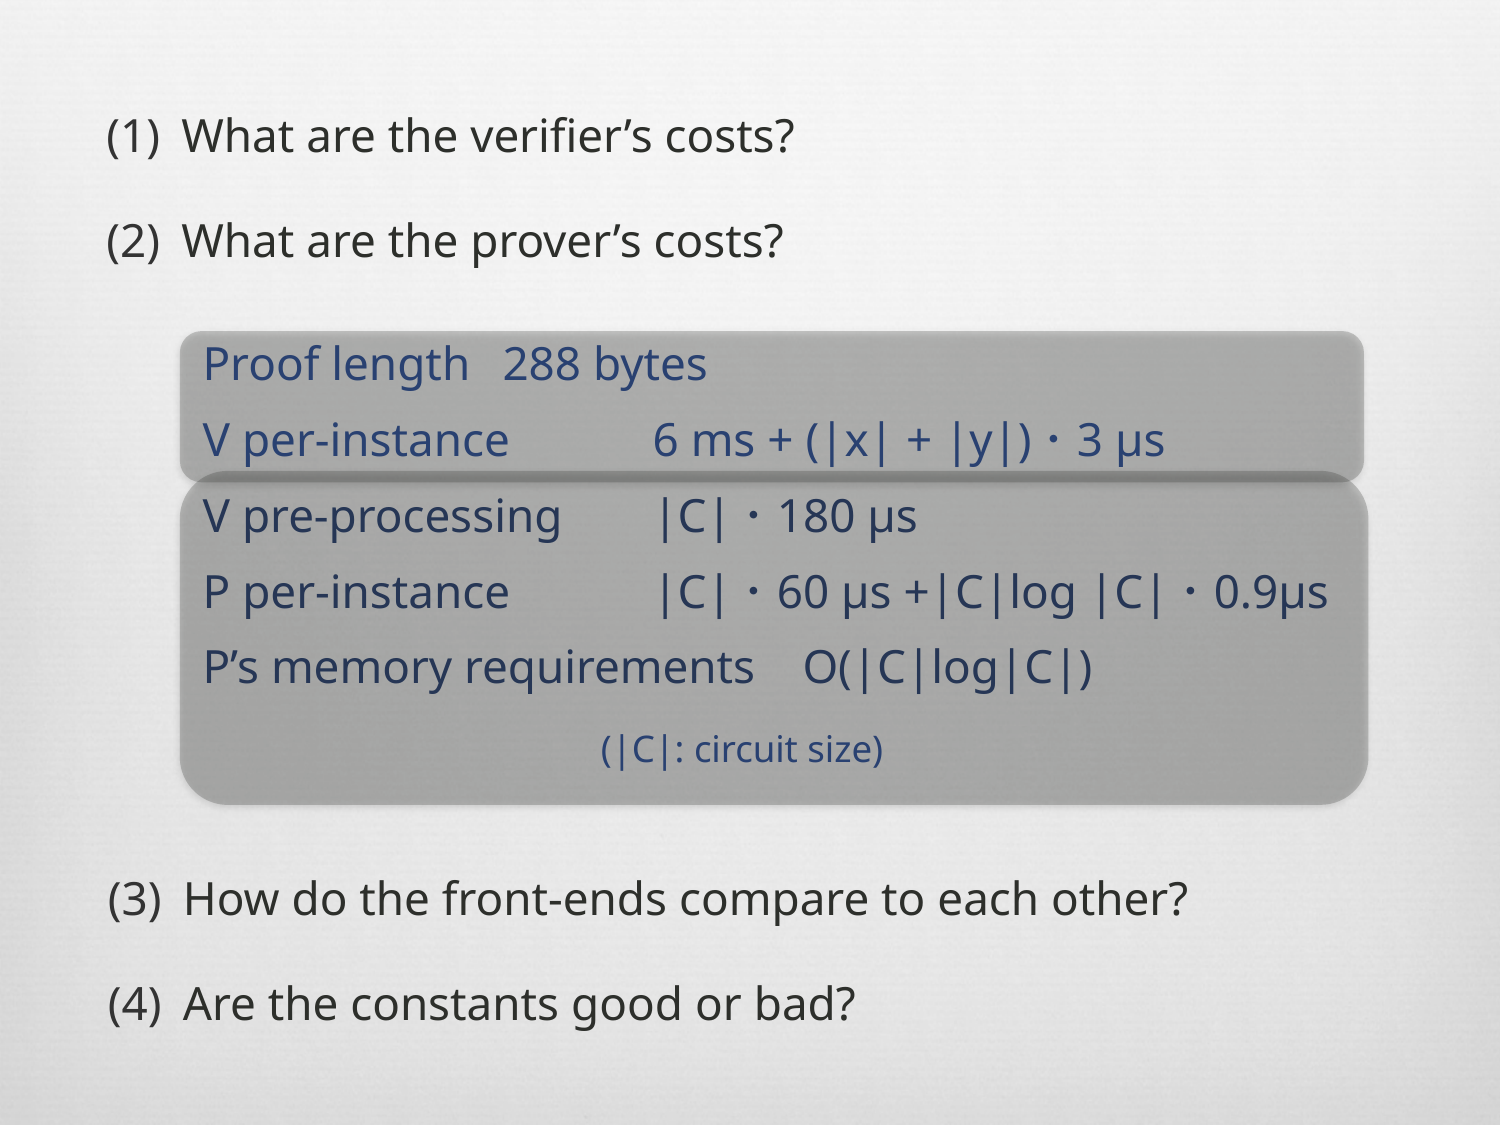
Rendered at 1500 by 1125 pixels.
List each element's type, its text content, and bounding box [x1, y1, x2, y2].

text_box [178, 469, 1370, 806]
list What are the verifier’s costs? What are the prover’s costs? [91, 98, 1321, 303]
text_box [178, 335, 187, 478]
text_box Proof length 288 bytes V per-instance 6 ms + (|x| + |y|)･3 µs V pre-processing |C|･180 µs P per-instance |C|･60 µs +|C|log |C|･0.9µs P’s memory requirements O(|C|log|C|) [187, 327, 1421, 799]
text_box (|C|: circuit size) [585, 718, 970, 805]
text_box How do the front-ends compare to each other? Are the constants good or bad? [92, 862, 1383, 1066]
